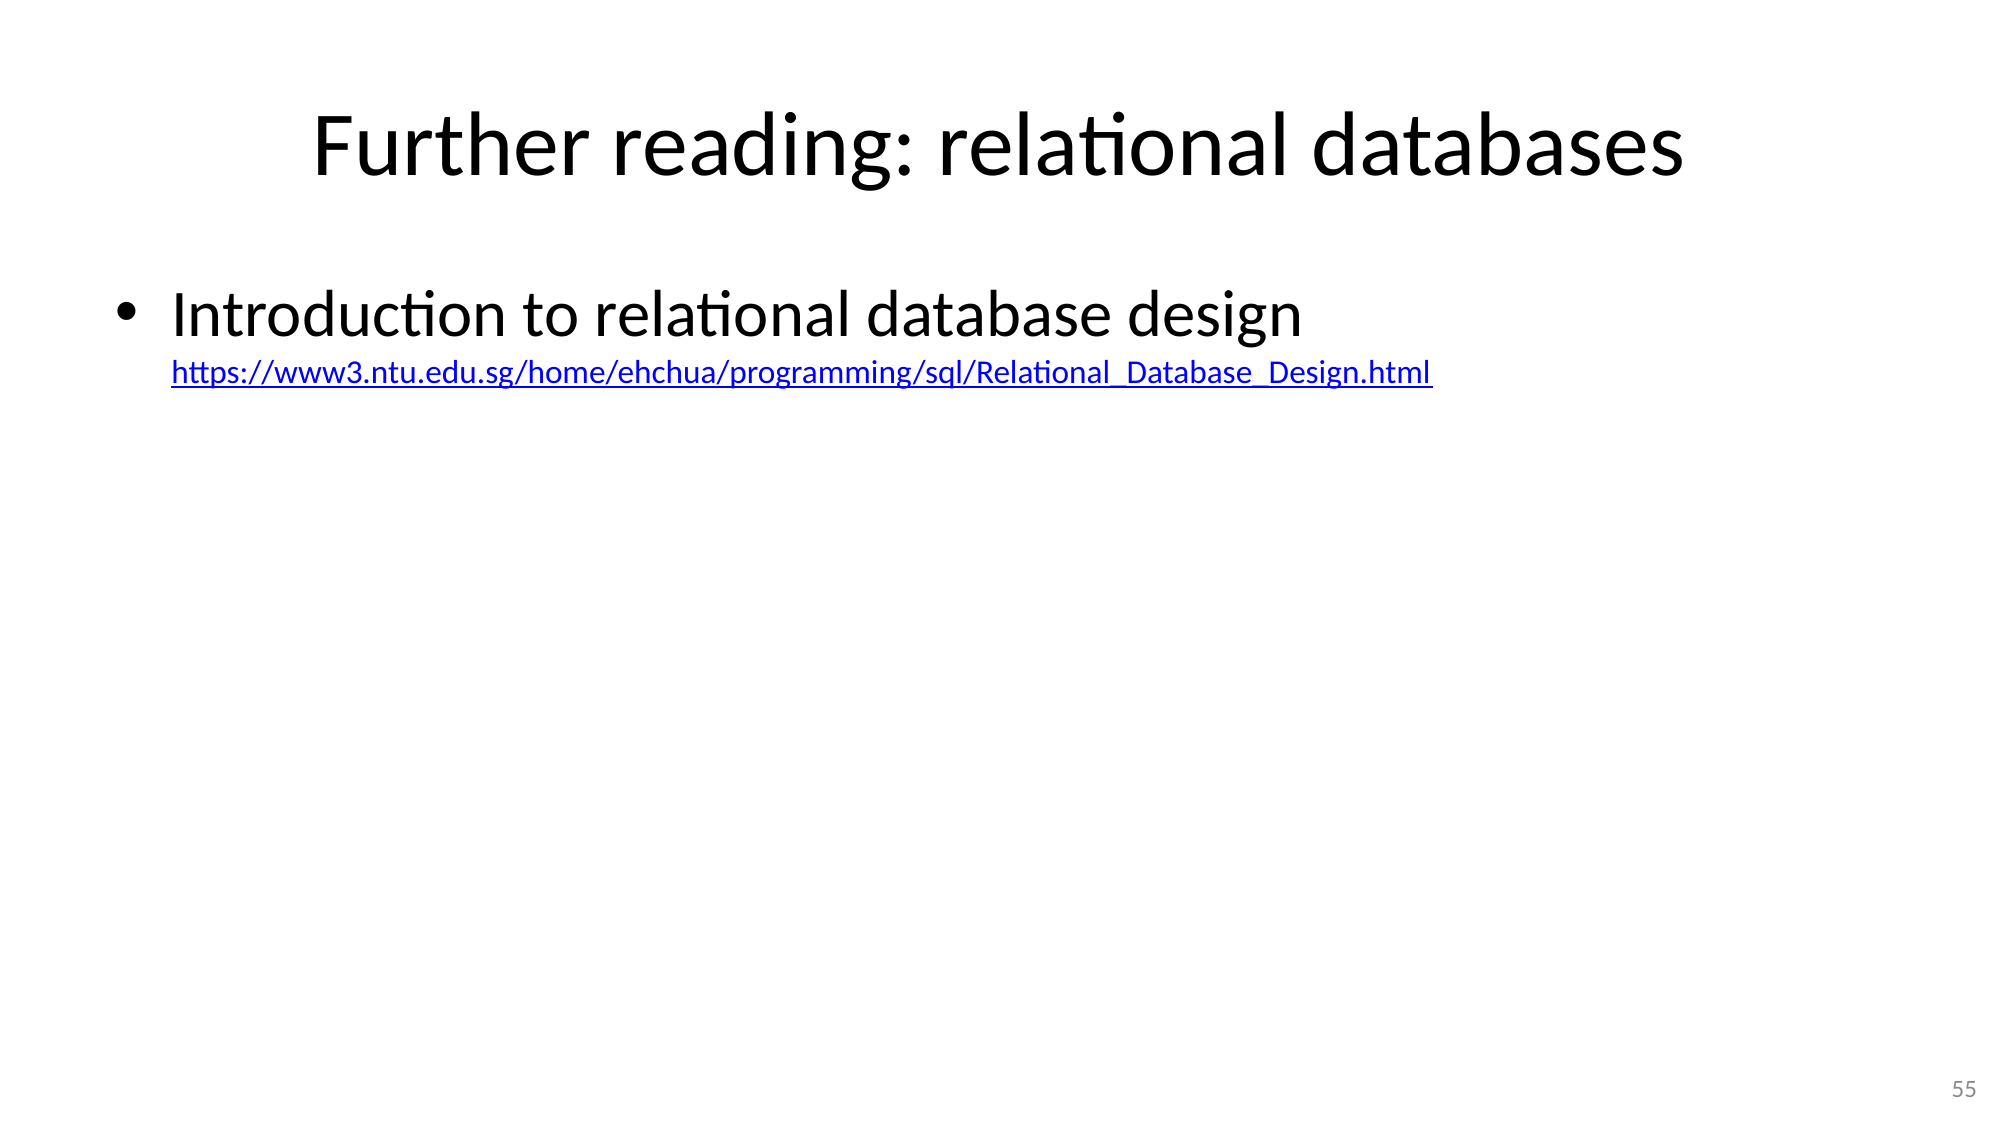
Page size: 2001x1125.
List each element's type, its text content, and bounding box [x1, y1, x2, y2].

slide_number 55 [1525, 1057, 1993, 1118]
list Introduction to relational database design https://www3.ntu.edu.sg/home/ehchua/programming/sql/Relational_Database_Design.html [99, 262, 1900, 1005]
title Further reading: relational databases [99, 45, 1900, 233]
